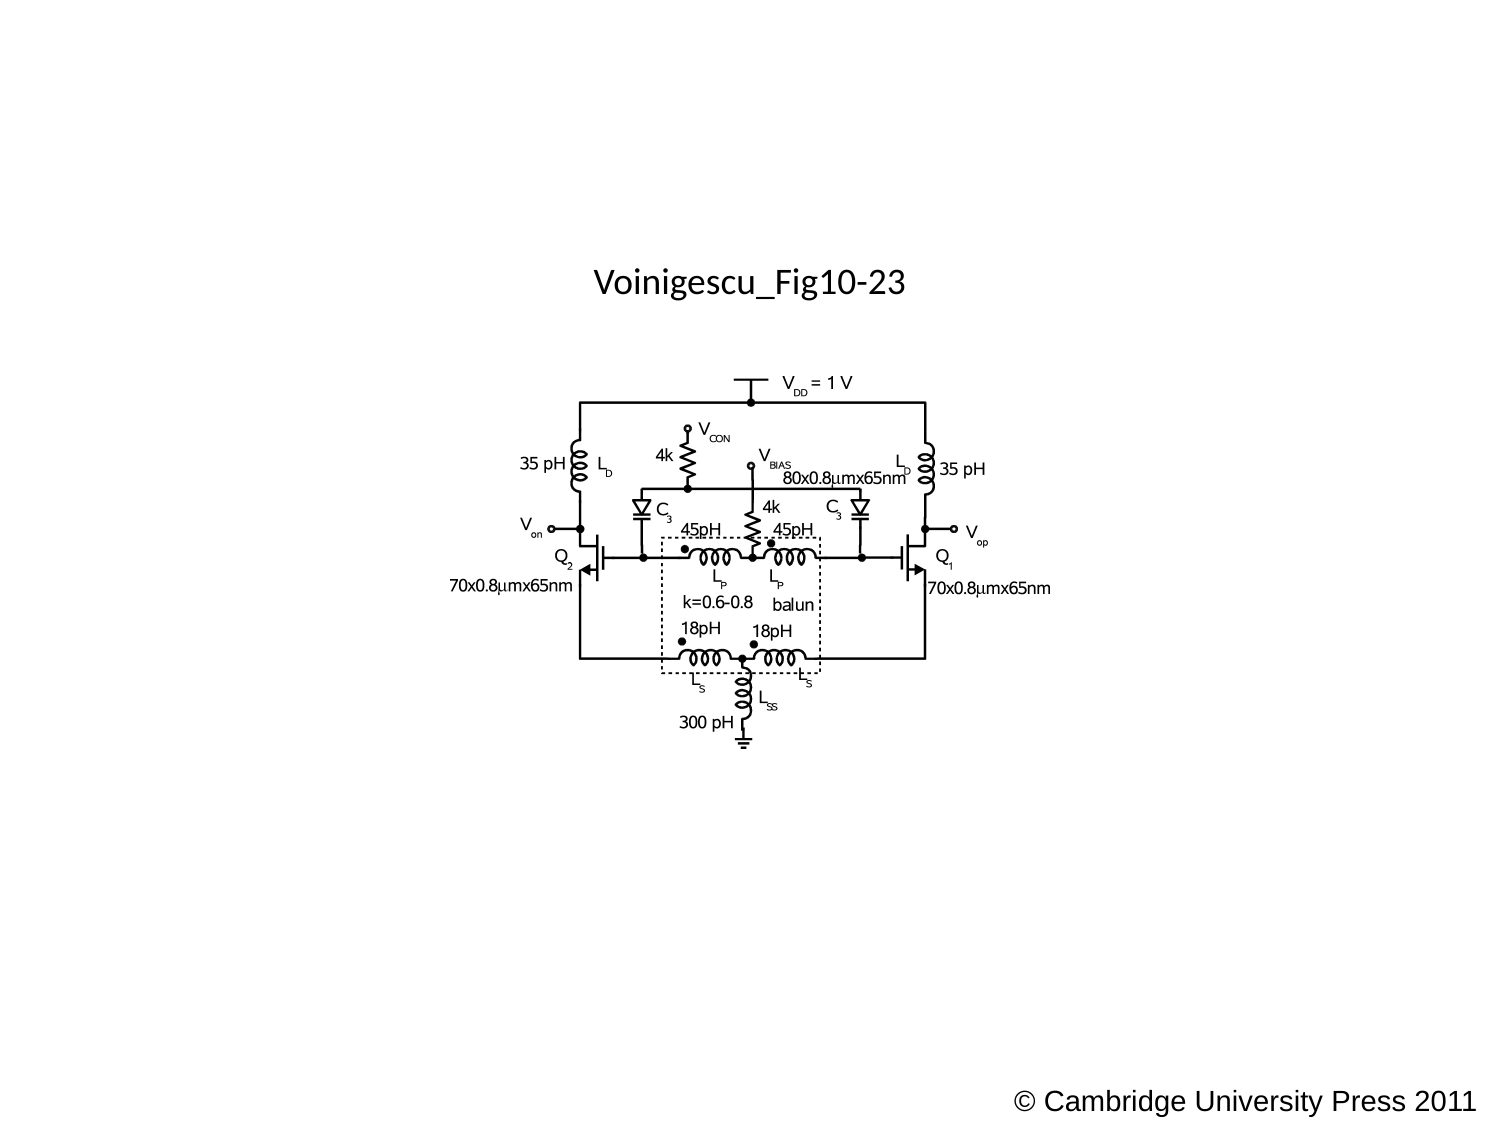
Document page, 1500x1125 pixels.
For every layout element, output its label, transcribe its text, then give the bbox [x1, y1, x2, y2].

text_box © Cambridge University Press 2011 [907, 1074, 1493, 1125]
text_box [449, 249, 1051, 749]
